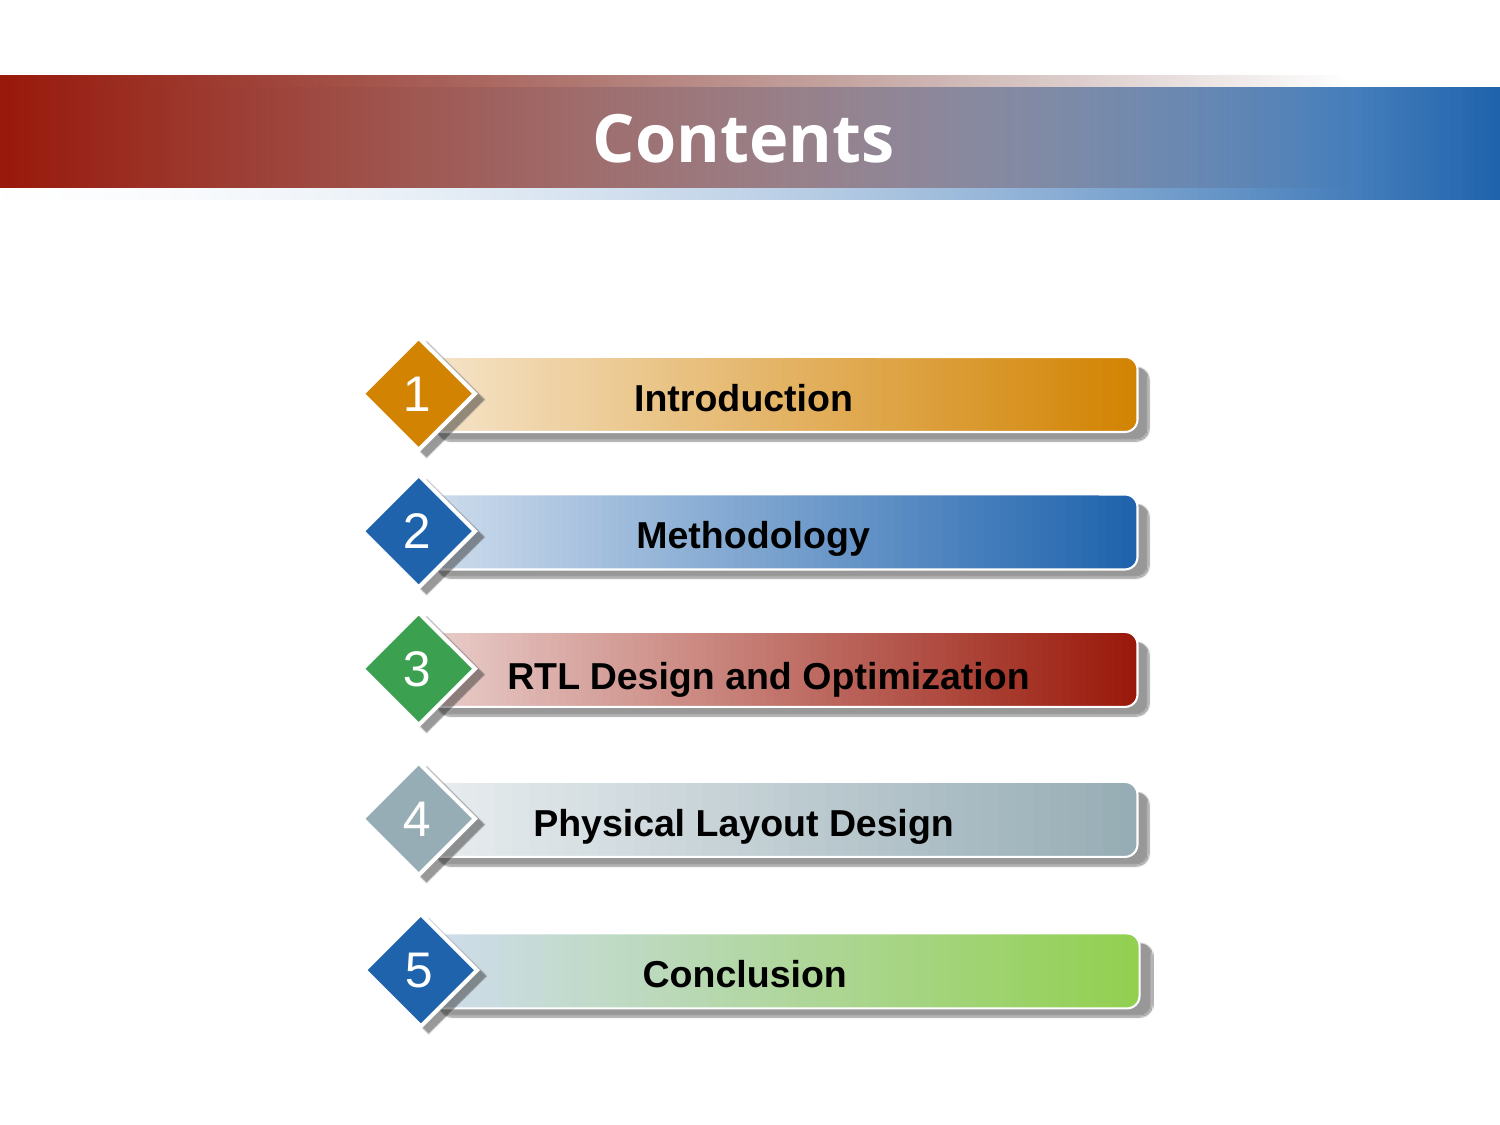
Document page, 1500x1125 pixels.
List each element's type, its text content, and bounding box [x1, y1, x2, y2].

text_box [362, 762, 1138, 875]
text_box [364, 913, 1140, 1027]
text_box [362, 474, 1138, 588]
title Contents [137, 89, 1350, 183]
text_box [362, 337, 1138, 450]
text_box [362, 612, 1138, 725]
